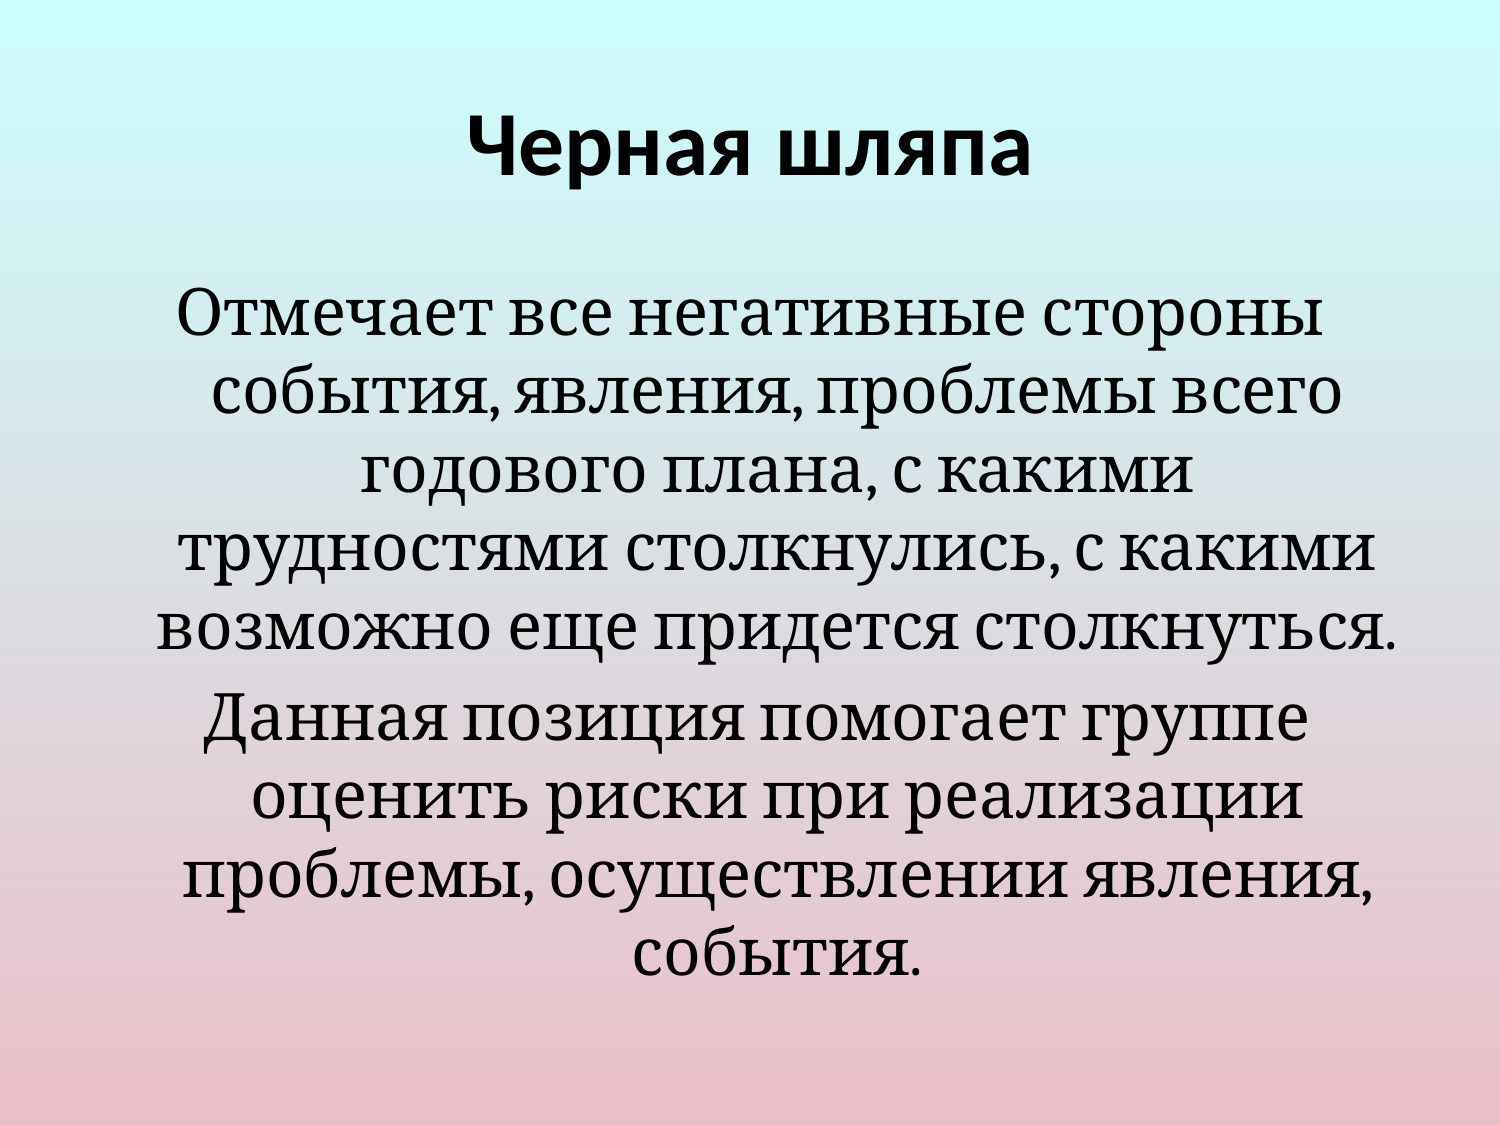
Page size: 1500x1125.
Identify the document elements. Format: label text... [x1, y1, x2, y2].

list Отмечает все негативные стороны события, явления, проблемы всего годового плана, с какими трудностями столкнулись, с какими возможно еще придется столкнуться. Данная позиция помогает группе оценить риски при реализации проблемы, осуществлении явления, события. [75, 262, 1425, 1005]
title Черная шляпа [75, 45, 1425, 233]
